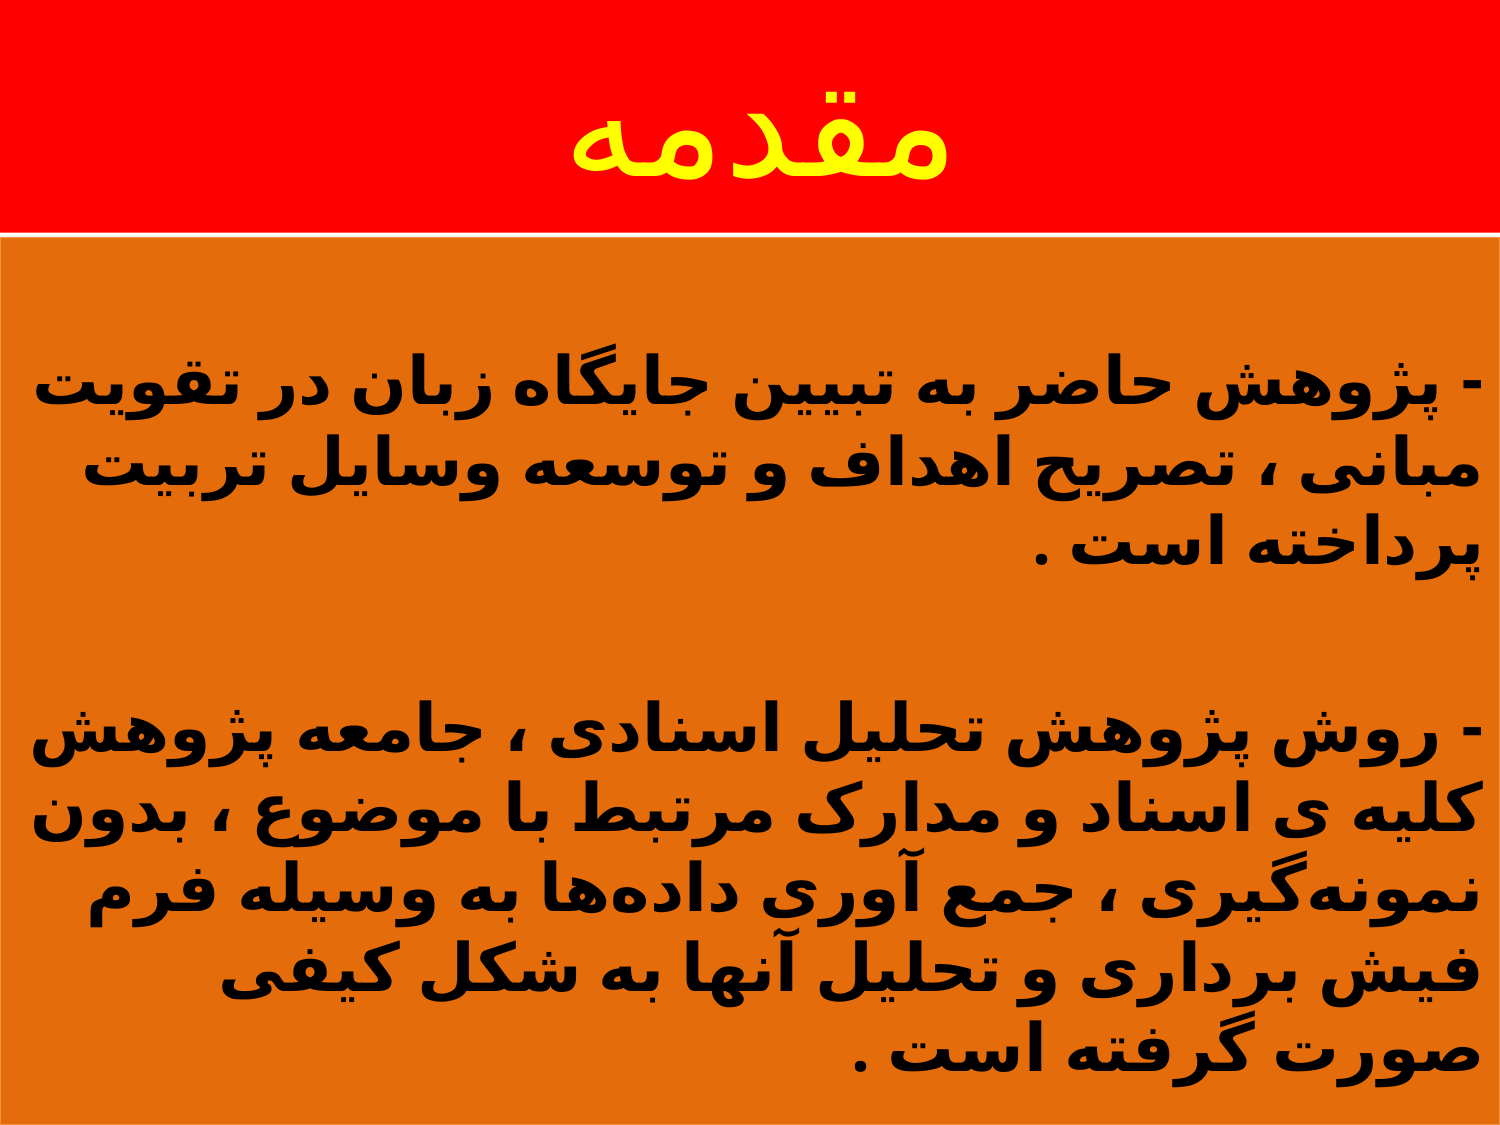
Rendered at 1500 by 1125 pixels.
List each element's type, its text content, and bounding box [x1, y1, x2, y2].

title مقدمه [0, 0, 1500, 233]
list - پژوهش حاضر به تبیین جایگاه زبان در تقویت مبانی ، تصریح اهداف و توسعه وسایل تربیت پرداخته است . - روش پژوهش تحلیل اسنادی ، جامعه پژوهش کلیه ی اسناد و مدارک مرتبط با موضوع ، بدون نمونه‌گیری ، جمع آوری داده‌ها به وسیله فرم فیش برداری و تحلیل آنها به شکل کیفی صورت گرفته است . [0, 237, 1500, 1125]
